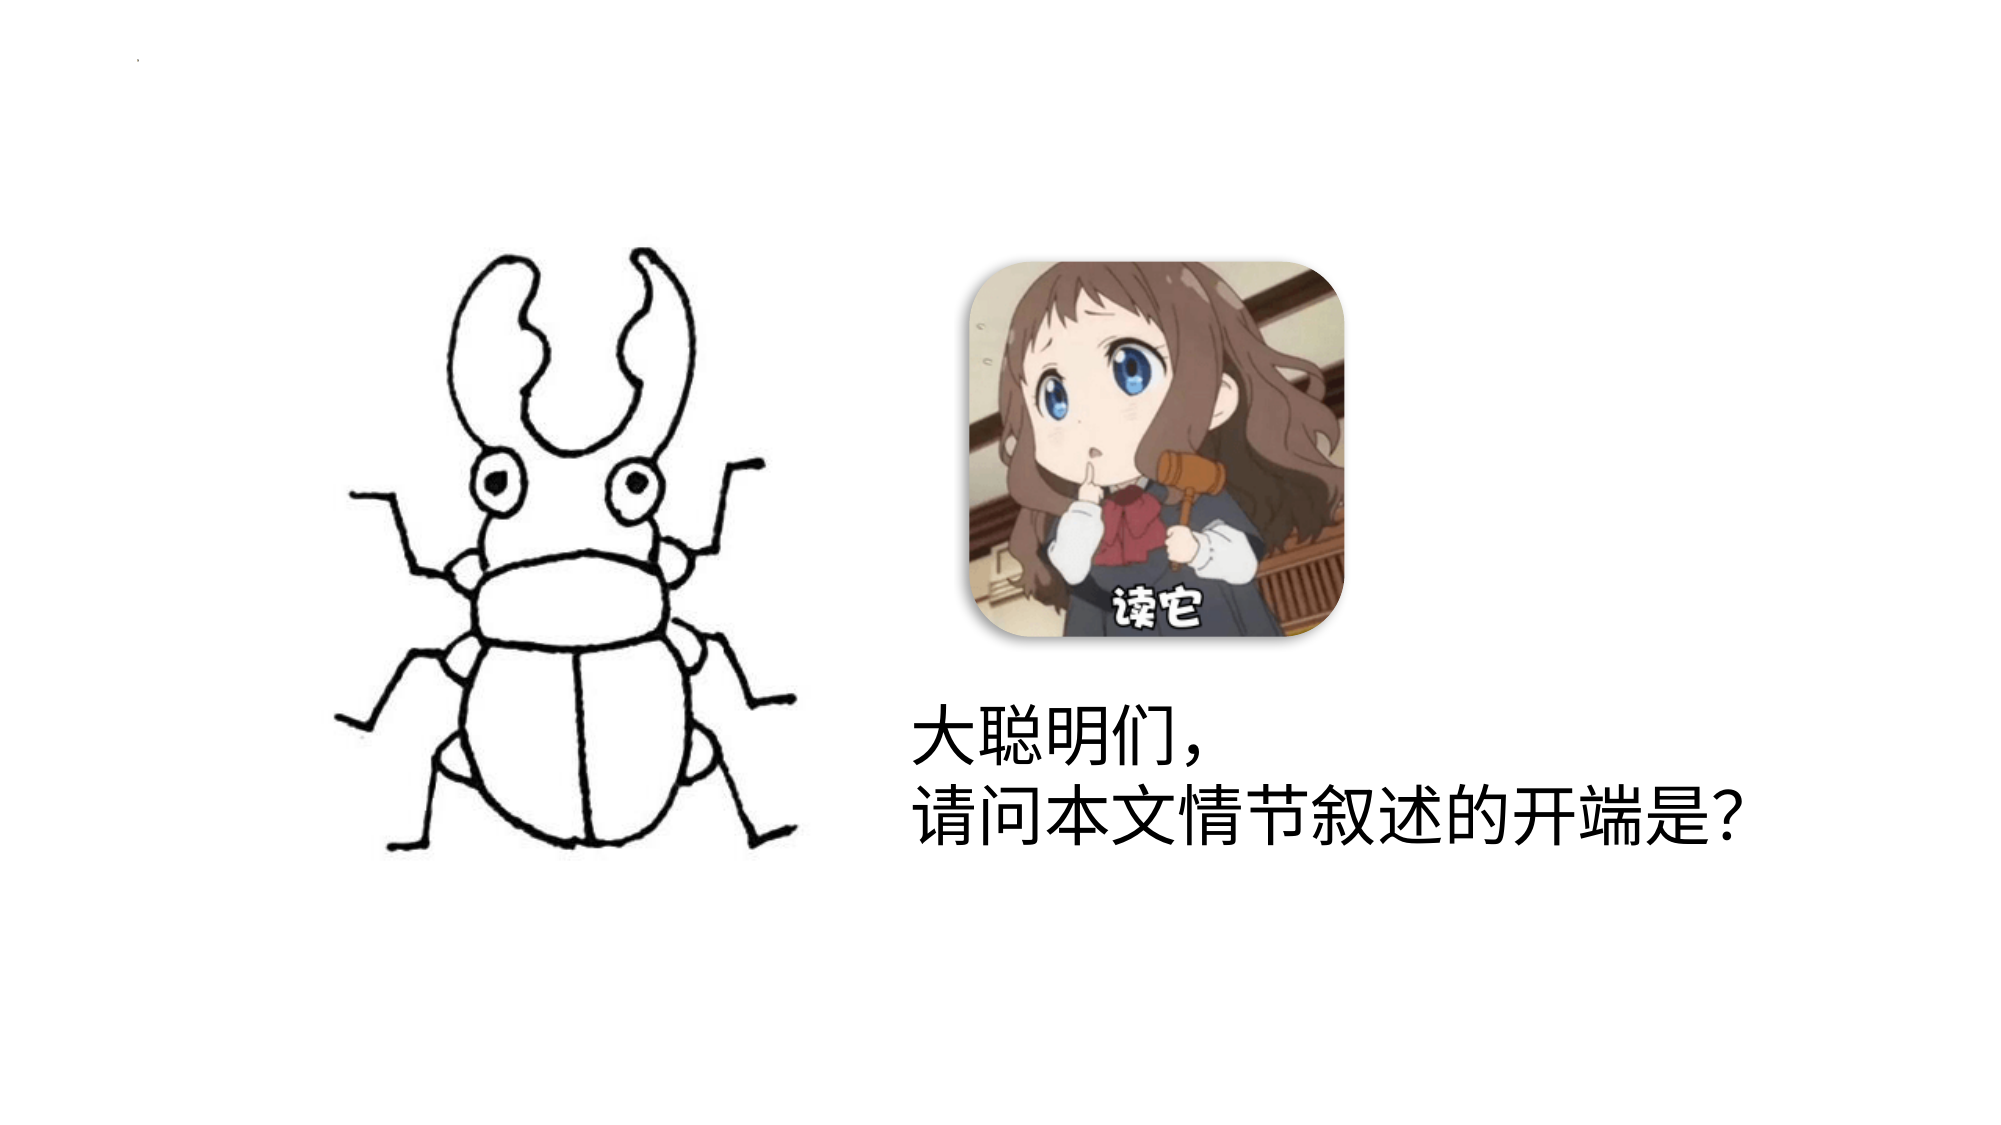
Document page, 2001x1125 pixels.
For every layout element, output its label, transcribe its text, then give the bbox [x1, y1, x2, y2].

picture [184, 185, 954, 911]
picture [969, 261, 1345, 637]
text_box 大聪明们， 请问本文情节叙述的开端是？ [954, 686, 1906, 862]
